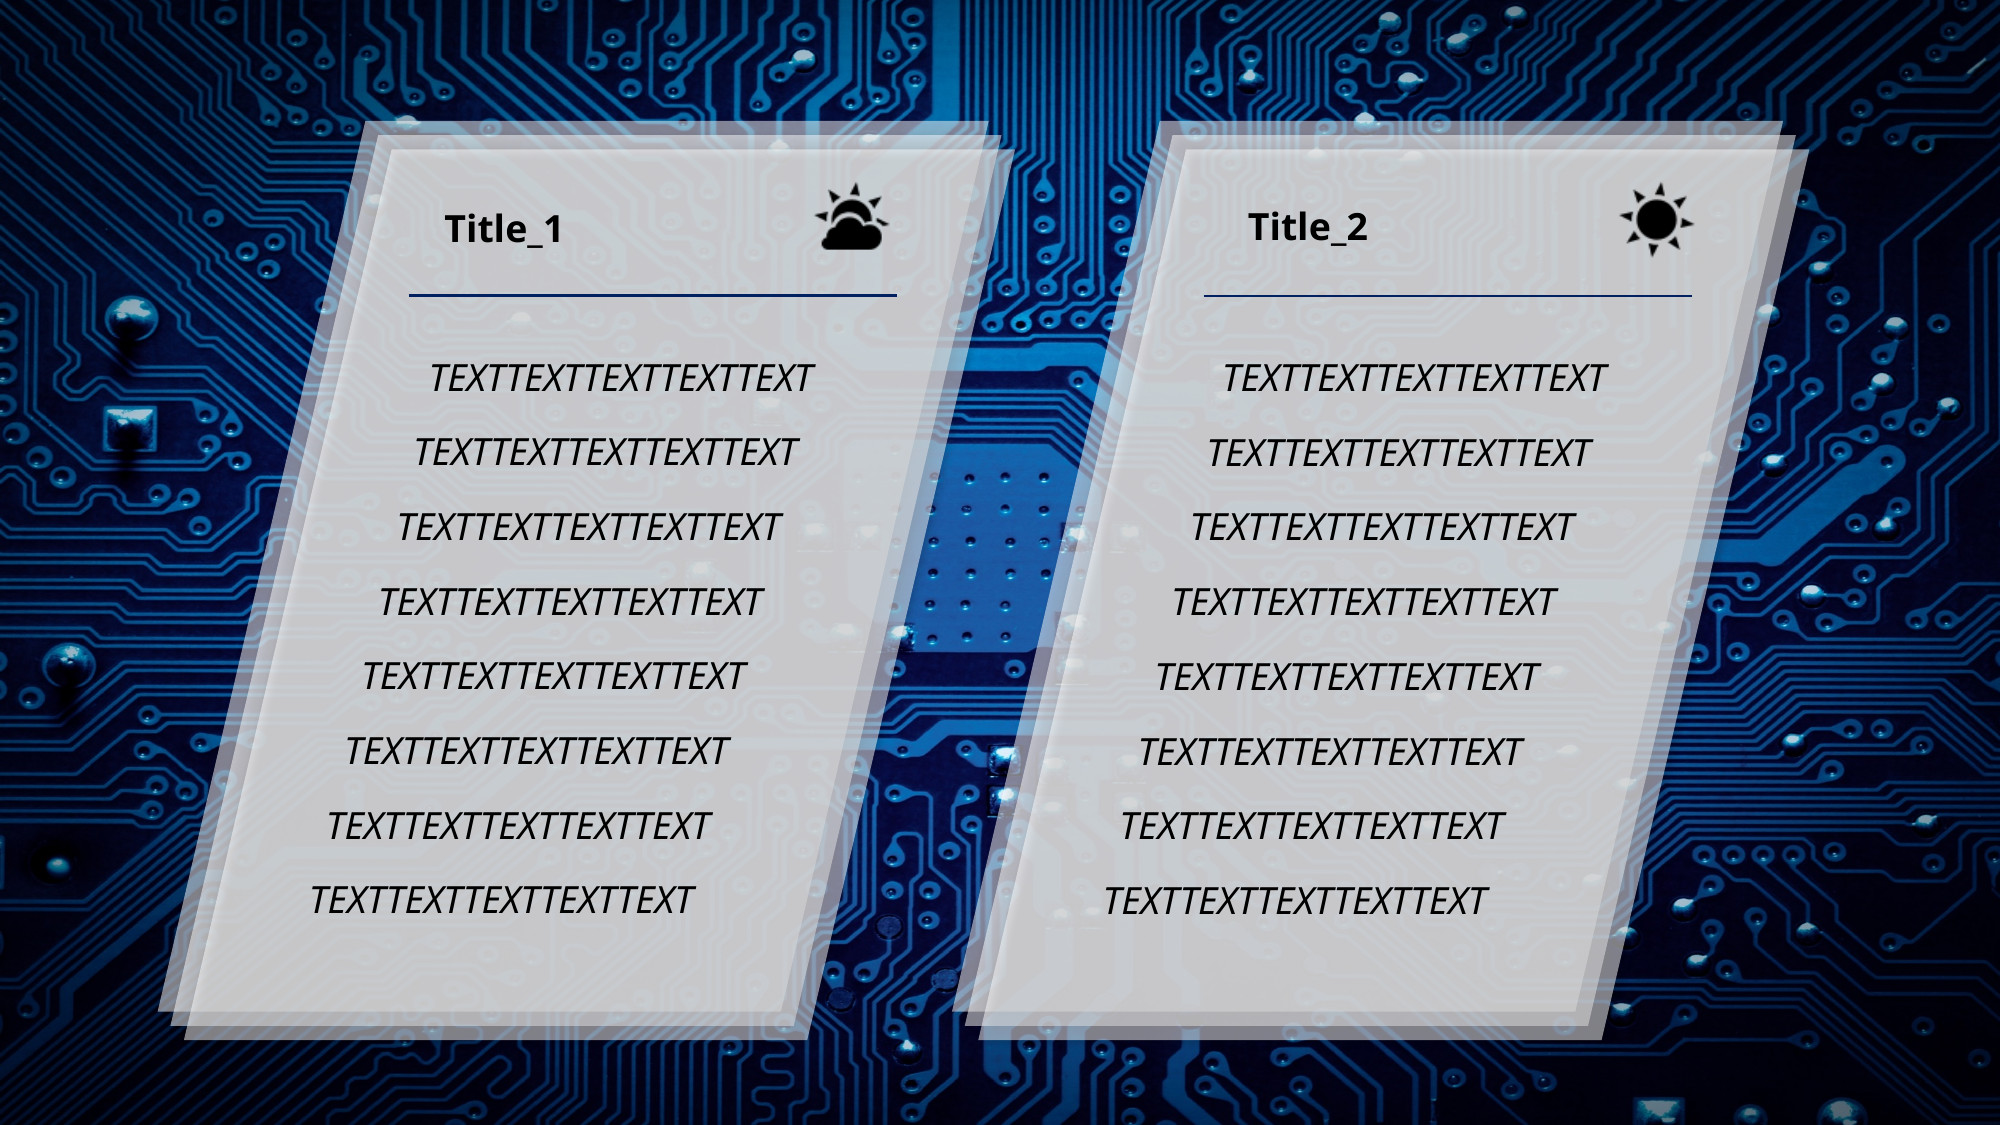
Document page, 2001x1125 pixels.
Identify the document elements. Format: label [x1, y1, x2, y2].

picture [0, 0, 2000, 1125]
text_box [285, 346, 837, 930]
text_box [1079, 346, 1630, 931]
text_box [157, 120, 951, 1041]
text_box [951, 120, 1810, 1041]
